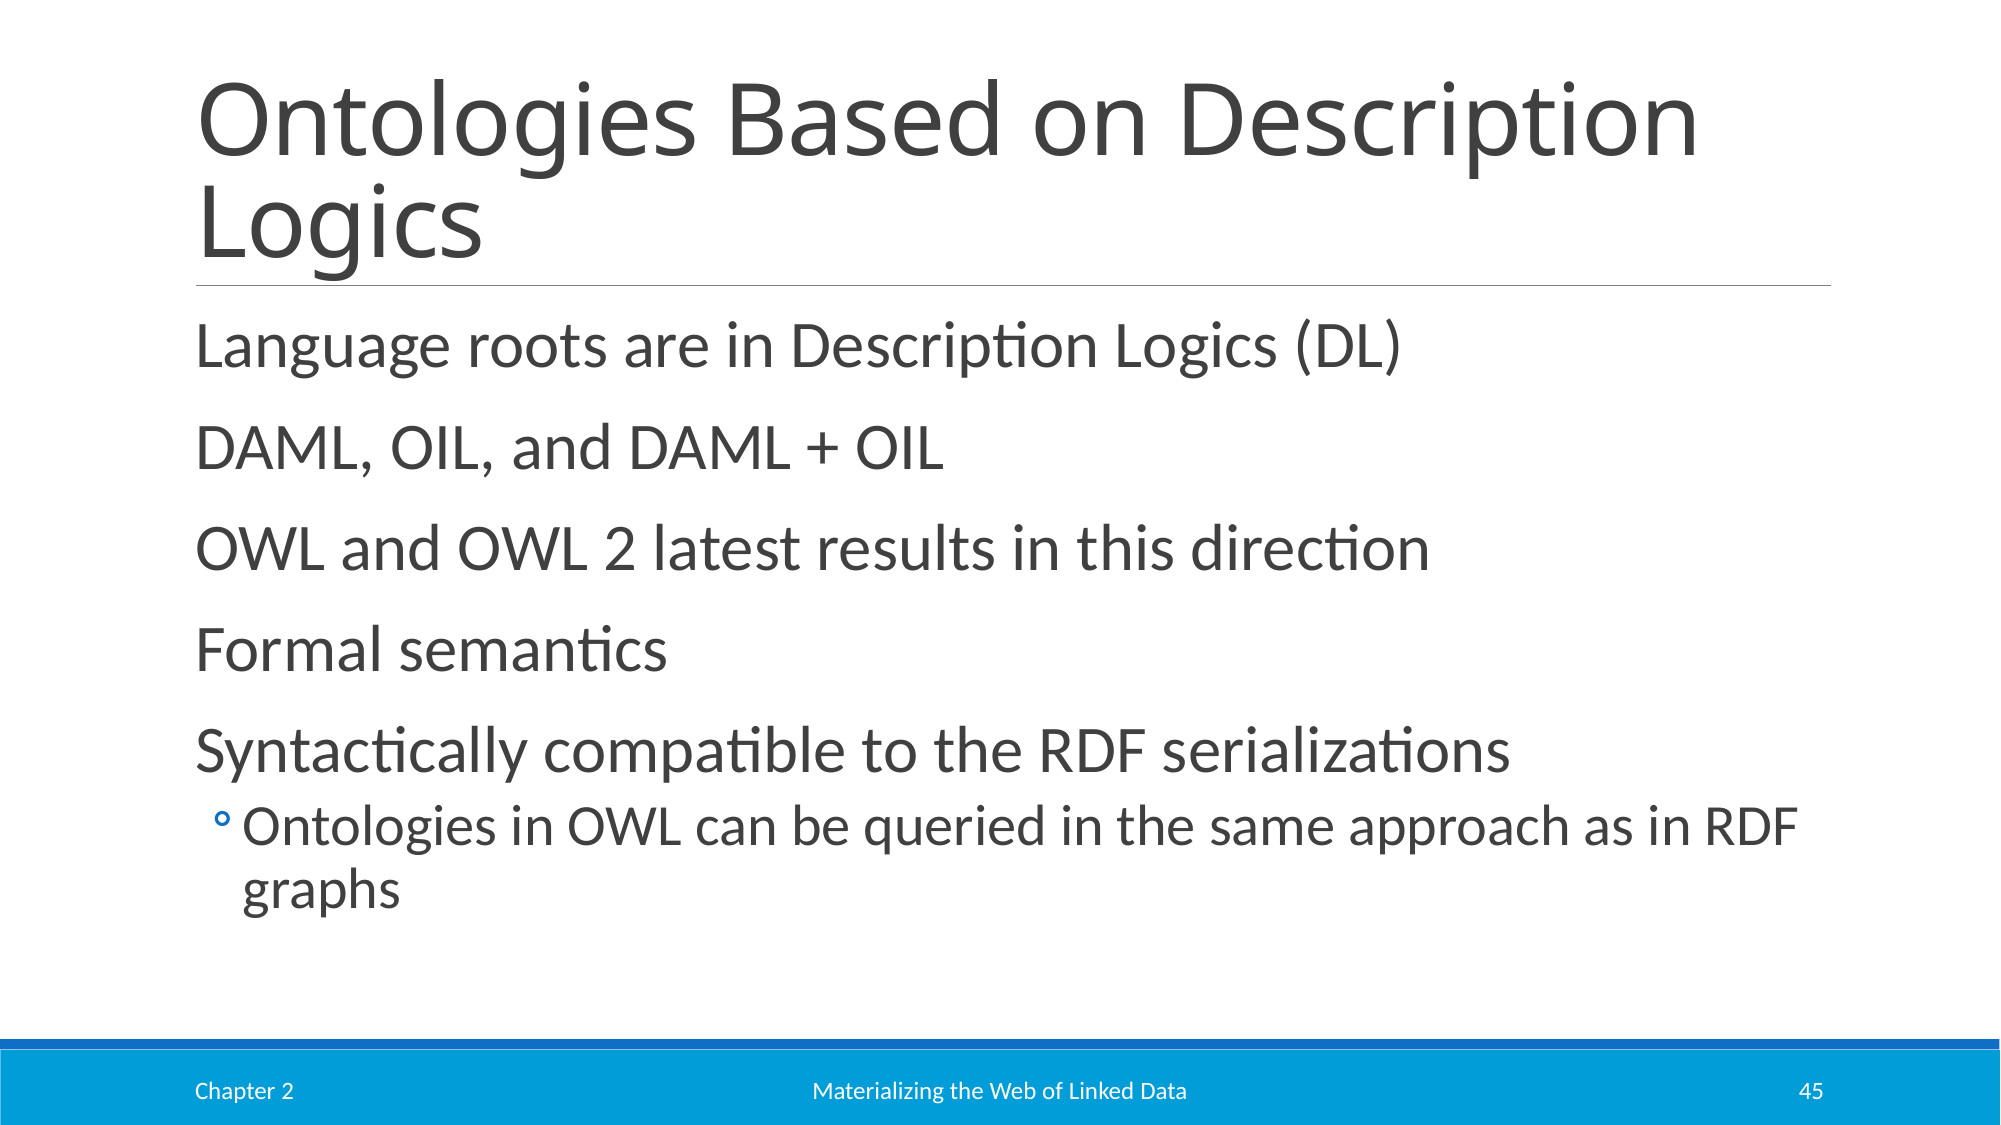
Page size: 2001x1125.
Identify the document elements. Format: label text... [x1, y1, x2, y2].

title Ontologies Based on Description Logics [180, 47, 1830, 285]
slide_number 45 [1624, 1059, 1840, 1120]
list Language roots are in Description Logics (DL) DAML, OIL, and DAML + OIL OWL and OWL 2 latest results in this direction Formal semantics Syntactically compatible to the RDF serializations Ontologies in OWL can be queried in the same approach as in RDF graphs [180, 302, 1830, 963]
footer Materializing the Web of Linked Data [604, 1059, 1396, 1120]
slide_number Chapter 2 [180, 1059, 586, 1120]
